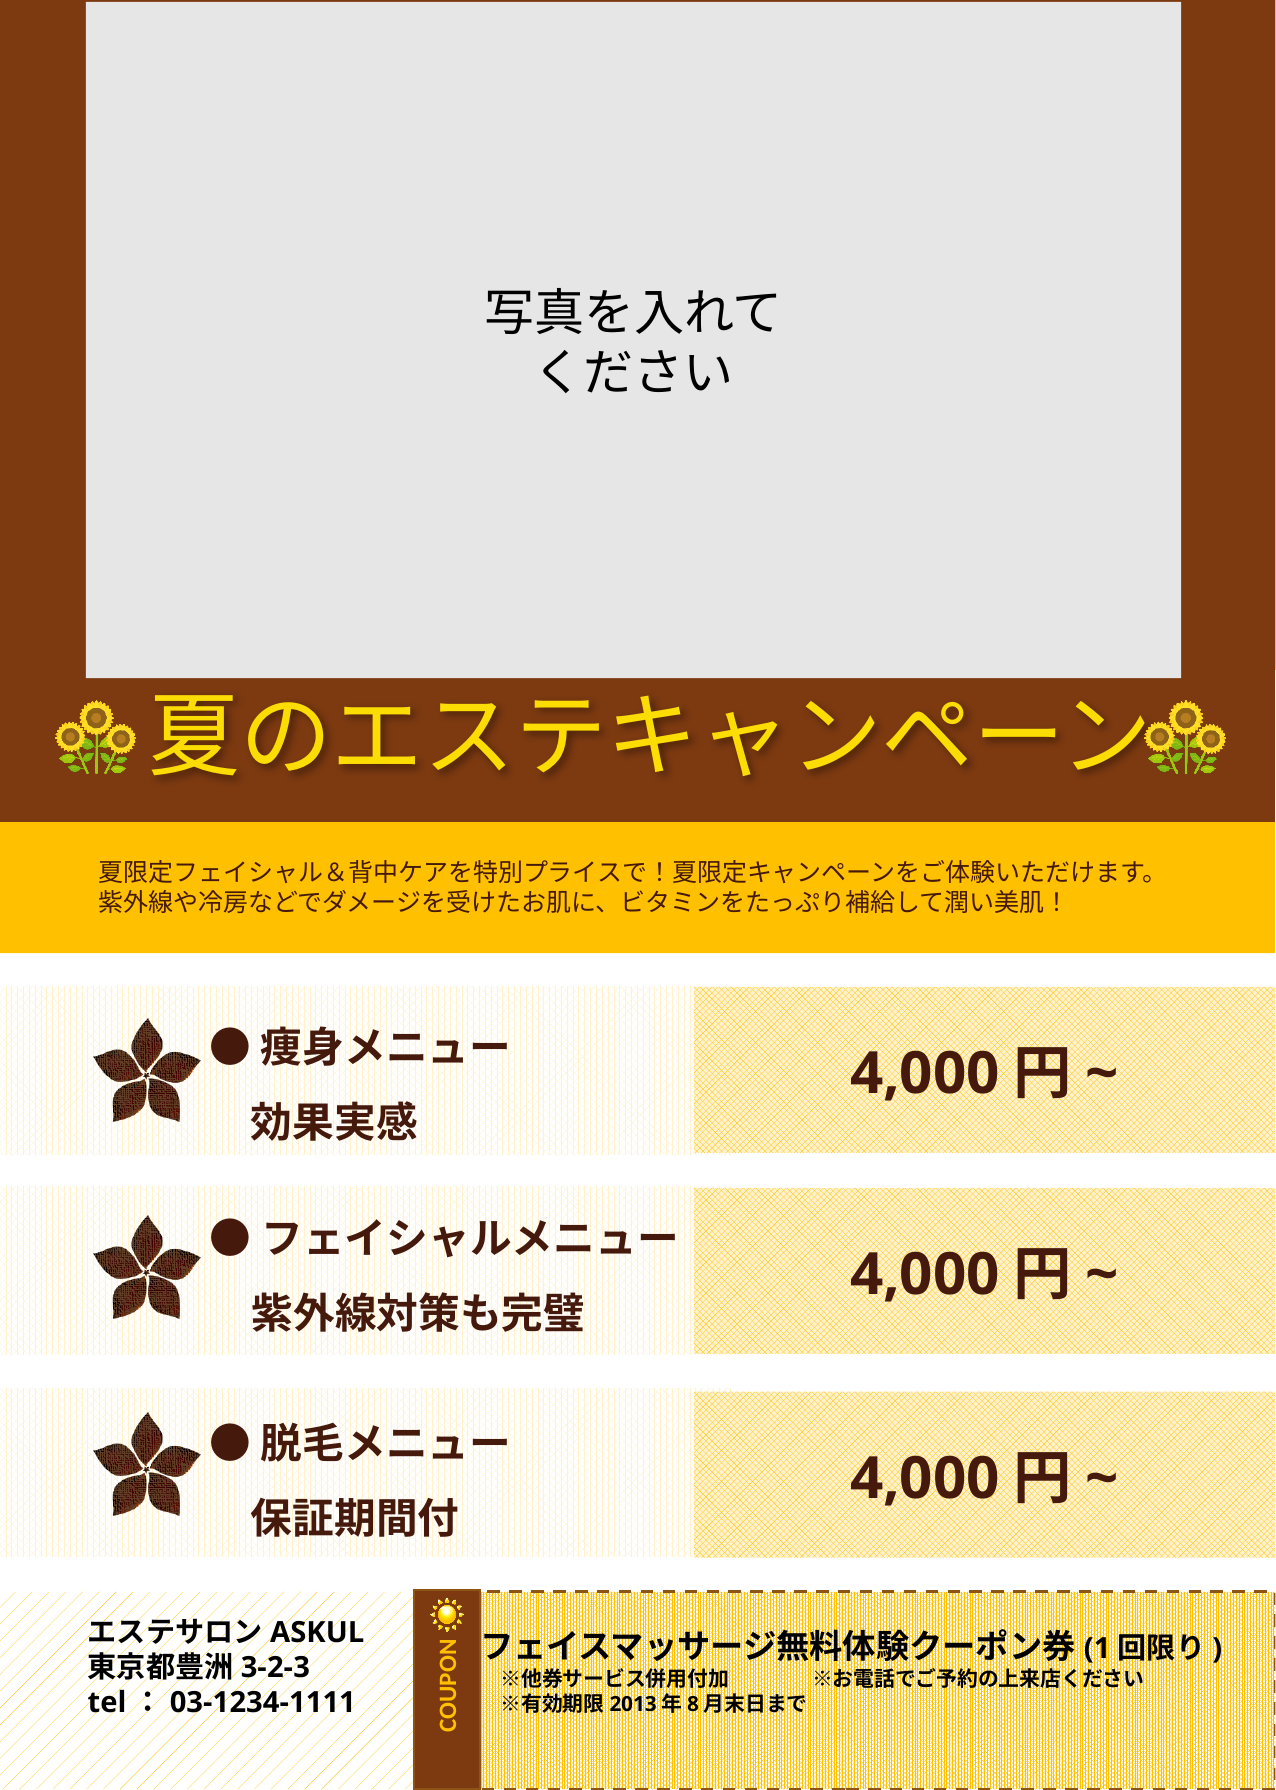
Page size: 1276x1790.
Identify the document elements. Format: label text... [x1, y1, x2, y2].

text_box [0, 1387, 734, 1558]
picture [55, 700, 136, 774]
picture [93, 1215, 201, 1319]
text_box エステサロンASKUL 東京都豊洲3-2-3 tel：03-1234-1111 [72, 1606, 413, 1726]
text_box [0, 1185, 734, 1356]
text_box [0, 0, 1276, 668]
text_box 夏限定フェイシャル＆背中ケアを特別プライスで！夏限定キャンペーンをご体験いただけます。 紫外線や冷房などでダメージを受けたお肌に、ビタミンをたっぷり補給して潤い美肌！ [83, 849, 1178, 925]
text_box [0, 1591, 413, 1790]
text_box 4,000円~ [693, 1187, 1276, 1355]
text_box [0, 668, 1276, 823]
text_box [481, 1591, 1276, 1790]
text_box [413, 1589, 481, 1790]
text_box [0, 985, 734, 1156]
text_box ●痩身メニュー 効果実感 [194, 988, 568, 1154]
picture [427, 1595, 465, 1634]
picture [1144, 700, 1226, 774]
text_box ●脱毛メニュー 保証期間付 [194, 1384, 568, 1549]
text_box 4,000円~ [693, 986, 1276, 1154]
text_box 4,000円~ [693, 1391, 1276, 1559]
picture [93, 1018, 201, 1122]
text_box ●フェイシャルメニュー 紫外線対策も完璧 [195, 1179, 736, 1345]
text_box 写真を入れて ください [85, 1, 1182, 679]
text_box COUPON [423, 1624, 469, 1747]
picture [93, 1412, 201, 1516]
text_box [0, 823, 1276, 954]
text_box フェイスマッサージ無料体験クーポン券(1回限り) ※他券サービス併用付加 ※お電話でご予約の上来店ください ※有効期限2013年8月末日まで [481, 1618, 1238, 1723]
text_box 夏のエステキャンペーン [133, 679, 1169, 794]
